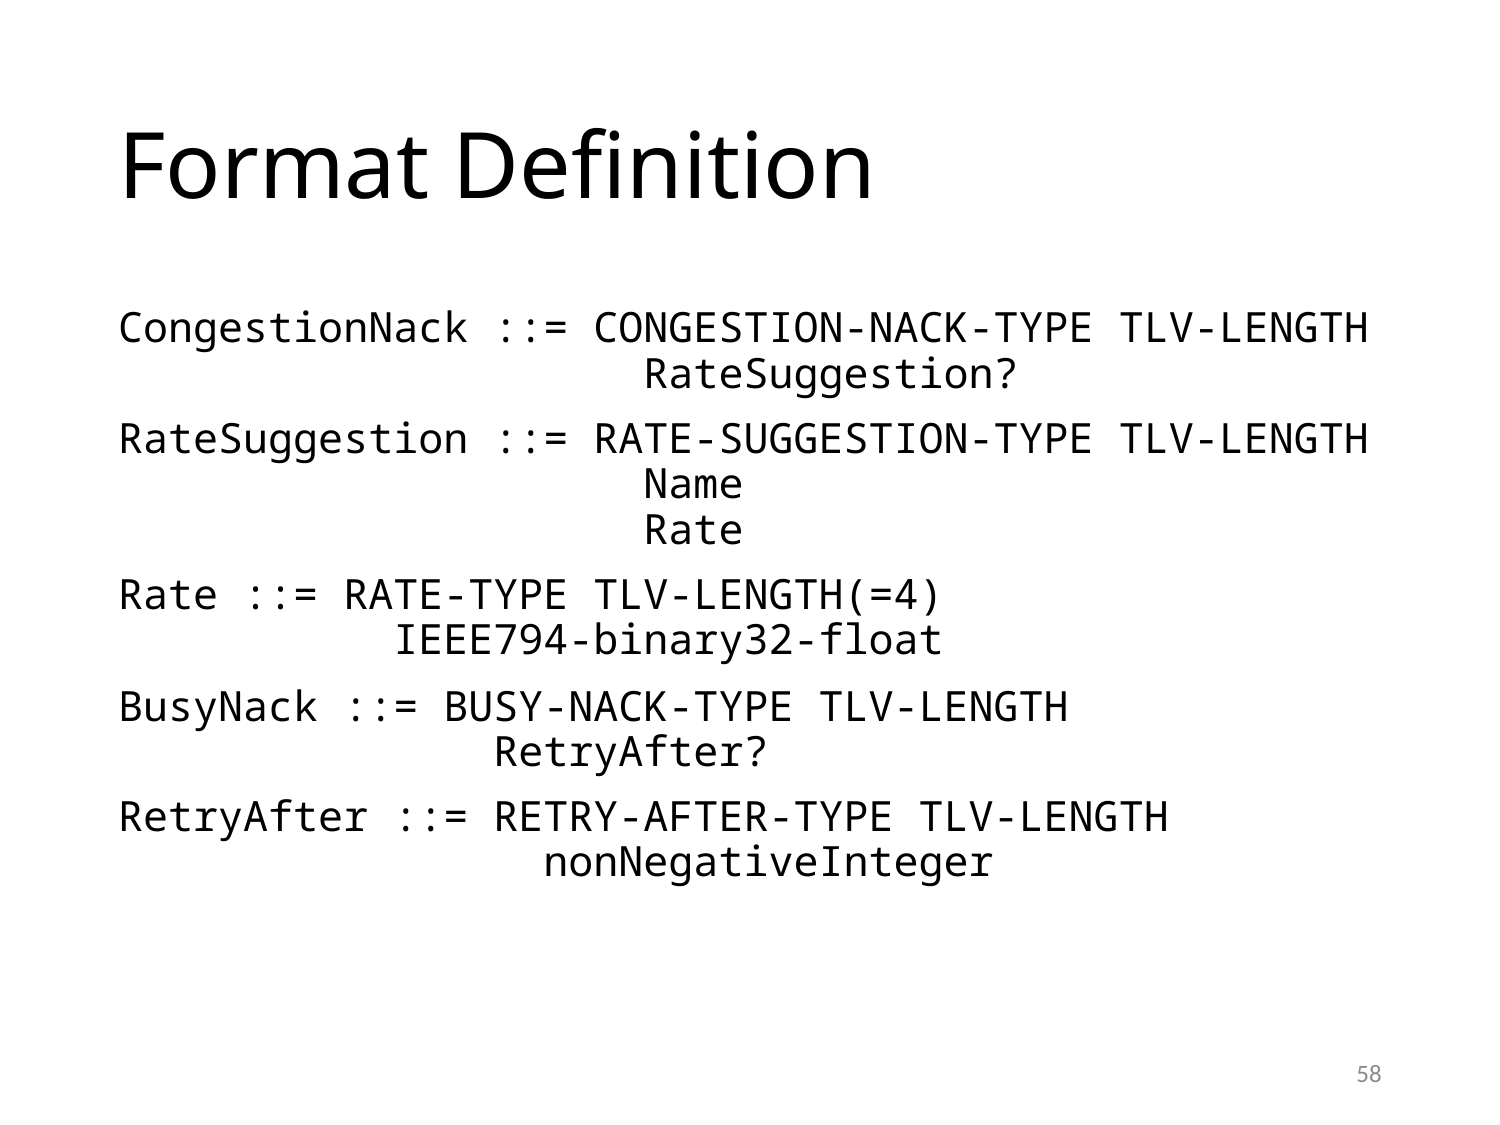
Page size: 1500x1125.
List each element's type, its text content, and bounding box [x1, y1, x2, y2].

slide_number 58 [1059, 1042, 1397, 1103]
title Format Definition [103, 59, 1397, 278]
list CongestionNack ::= CONGESTION-NACK-TYPE TLV-LENGTH RateSuggestion? RateSuggestion ::= RATE-SUGGESTION-TYPE TLV-LENGTH Name Rate Rate ::= RATE-TYPE TLV-LENGTH(=4) IEEE794-binary32-float BusyNack ::= BUSY-NACK-TYPE TLV-LENGTH RetryAfter? RetryAfter ::= RETRY-AFTER-TYPE TLV-LENGTH nonNegativeInteger [103, 299, 1397, 1014]
